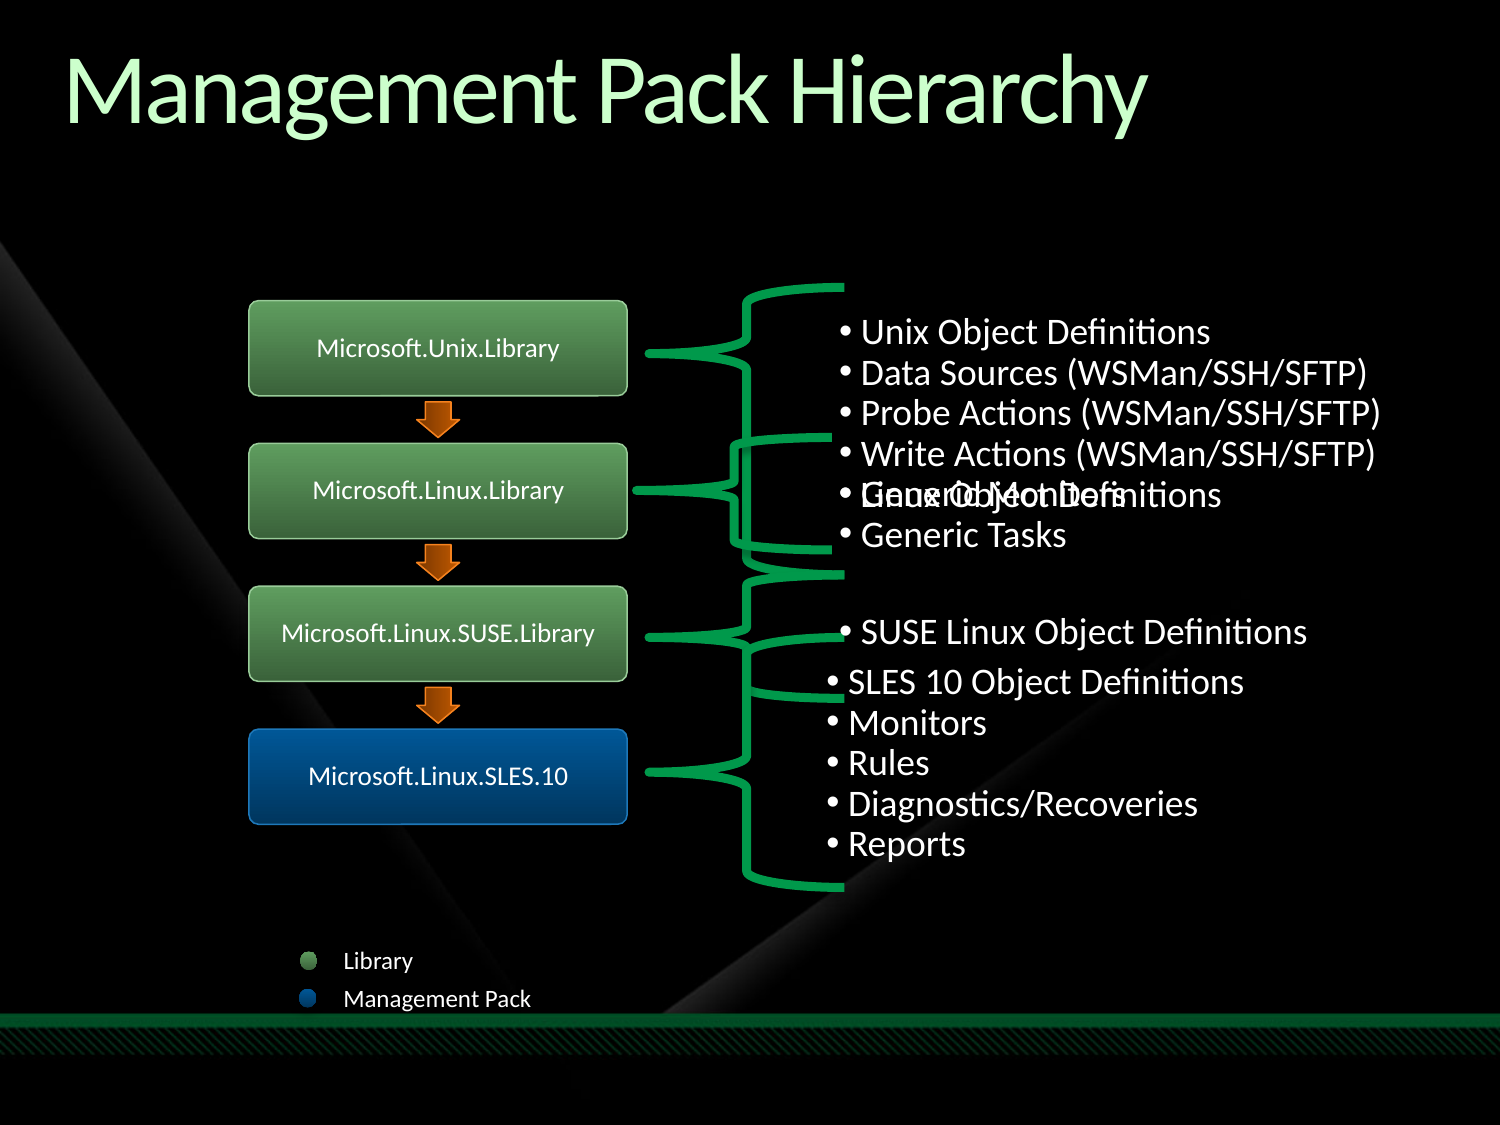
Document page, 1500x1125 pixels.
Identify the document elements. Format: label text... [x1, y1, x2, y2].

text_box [248, 585, 628, 682]
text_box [248, 443, 628, 539]
text_box [644, 632, 845, 892]
text_box Linux Object Definitions [838, 474, 1223, 516]
text_box SUSE Linux Object Definitions [839, 612, 1309, 654]
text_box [416, 401, 460, 438]
text_box Unix Object Definitions Data Sources (WSMan/SSH/SFTP) Probe Actions (WSMan/SSH/SFTP) Write Actions (WSMan/SSH/SFTP) Generic Monitors Generic Tasks [839, 312, 1383, 556]
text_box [416, 544, 460, 581]
text_box SLES 10 Object Definitions Monitors Rules Diagnostics/Recoveries Reports [826, 662, 1246, 865]
title Management Pack Hierarchy [62, 37, 1438, 147]
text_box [298, 937, 549, 1021]
text_box [644, 282, 845, 574]
text_box [634, 432, 832, 555]
picture [0, 0, 1500, 1125]
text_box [248, 728, 628, 825]
text_box [644, 570, 845, 650]
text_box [416, 687, 460, 724]
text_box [248, 300, 628, 396]
